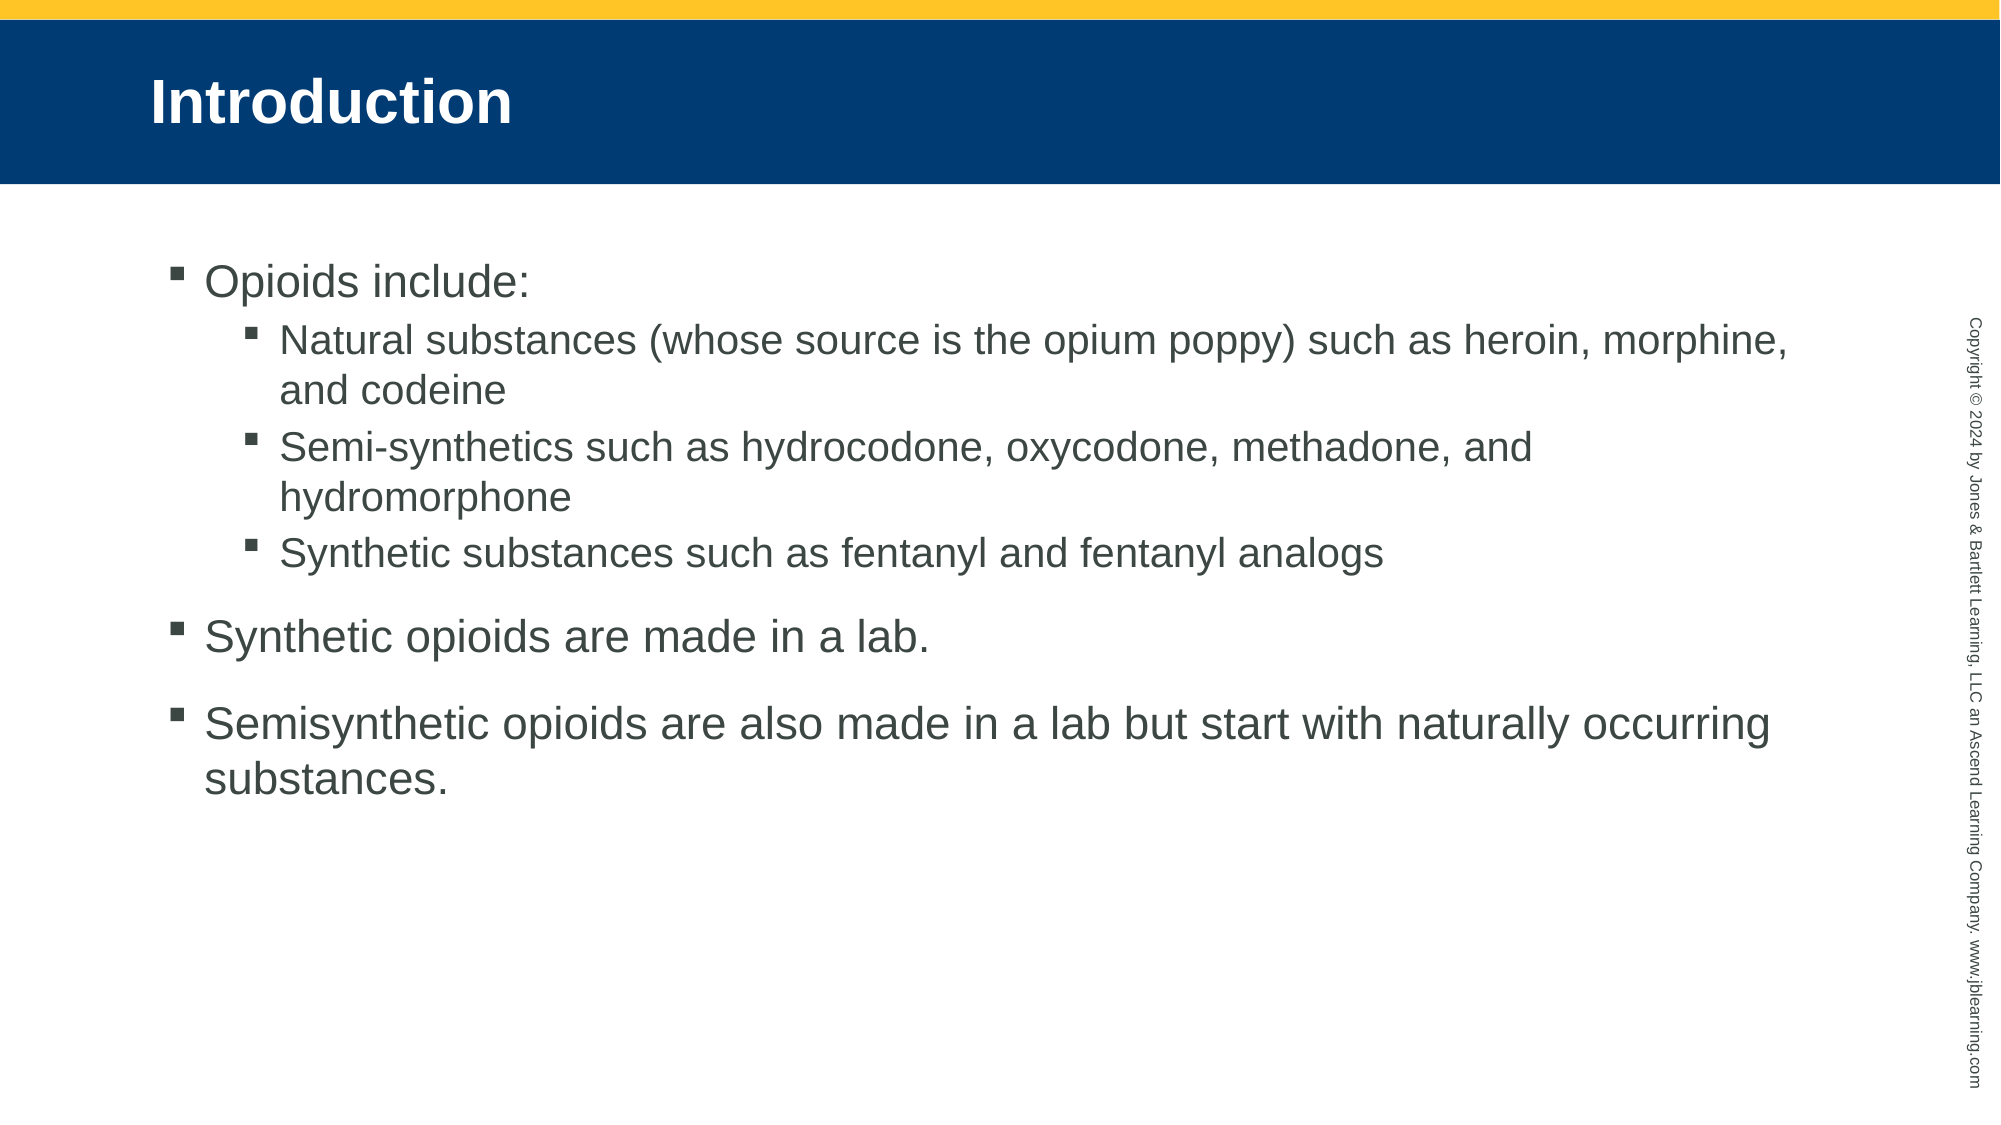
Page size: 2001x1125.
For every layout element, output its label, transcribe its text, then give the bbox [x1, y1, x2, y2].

title Introduction [0, 19, 2000, 185]
list Opioids include: Natural substances (whose source is the opium poppy) such as heroin, morphine, and codeine Semi-synthetics such as hydrocodone, oxycodone, methadone, and hydromorphone Synthetic substances such as fentanyl and fentanyl analogs Synthetic opioids are made in a lab. Semisynthetic opioids are also made in a lab but start with naturally occurring substances. [151, 244, 1840, 1016]
